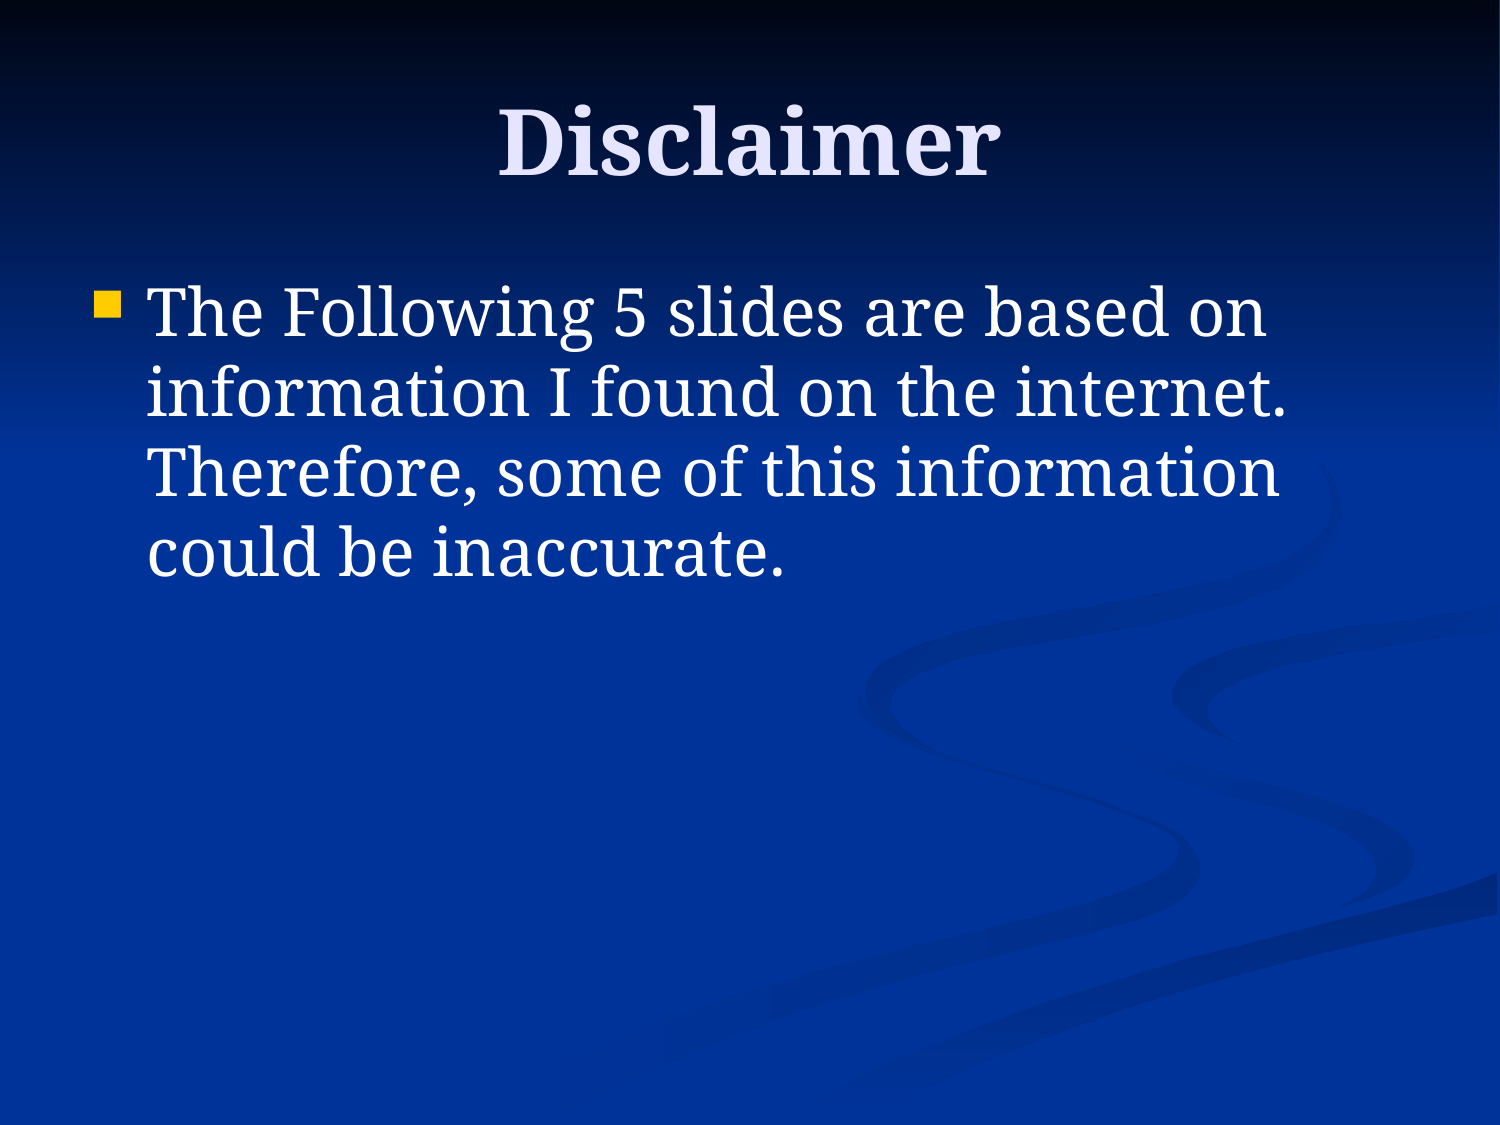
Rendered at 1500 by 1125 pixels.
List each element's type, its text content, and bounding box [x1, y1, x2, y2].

title Disclaimer [74, 44, 1426, 233]
list The Following 5 slides are based on information I found on the internet. Therefore, some of this information could be inaccurate. [74, 262, 1426, 1006]
